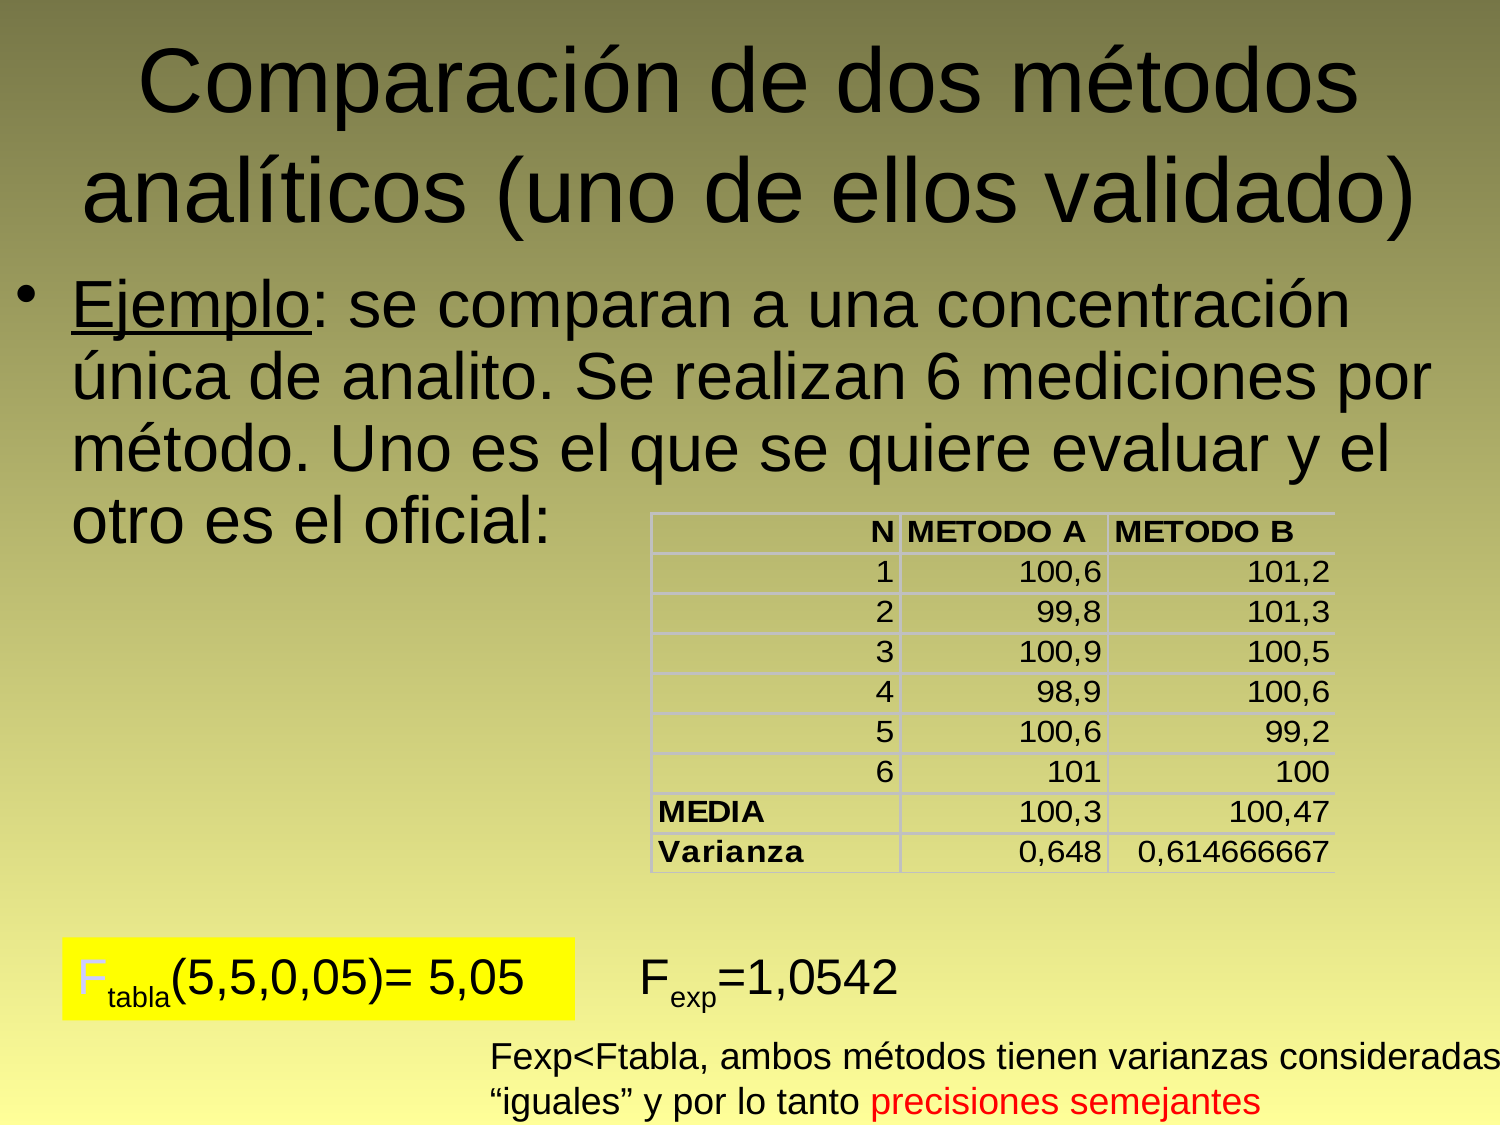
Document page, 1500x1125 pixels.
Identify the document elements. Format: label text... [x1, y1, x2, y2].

text_box Fexp=1,0542 [624, 937, 950, 1021]
title Comparación de dos métodos analíticos (uno de ellos validado) [0, 37, 1500, 226]
text_box Fexp<Ftabla, ambos métodos tienen varianzas consideradas “iguales” y por lo tanto precisiones semejantes [474, 1024, 1500, 1125]
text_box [649, 512, 1338, 876]
text_box Ftabla(5,5,0,05)= 5,05 [62, 937, 575, 1021]
list Ejemplo: se comparan a una concentración única de analito. Se realizan 6 mediciones por método. Uno es el que se quiere evaluar y el otro es el oficial: [0, 262, 1500, 588]
